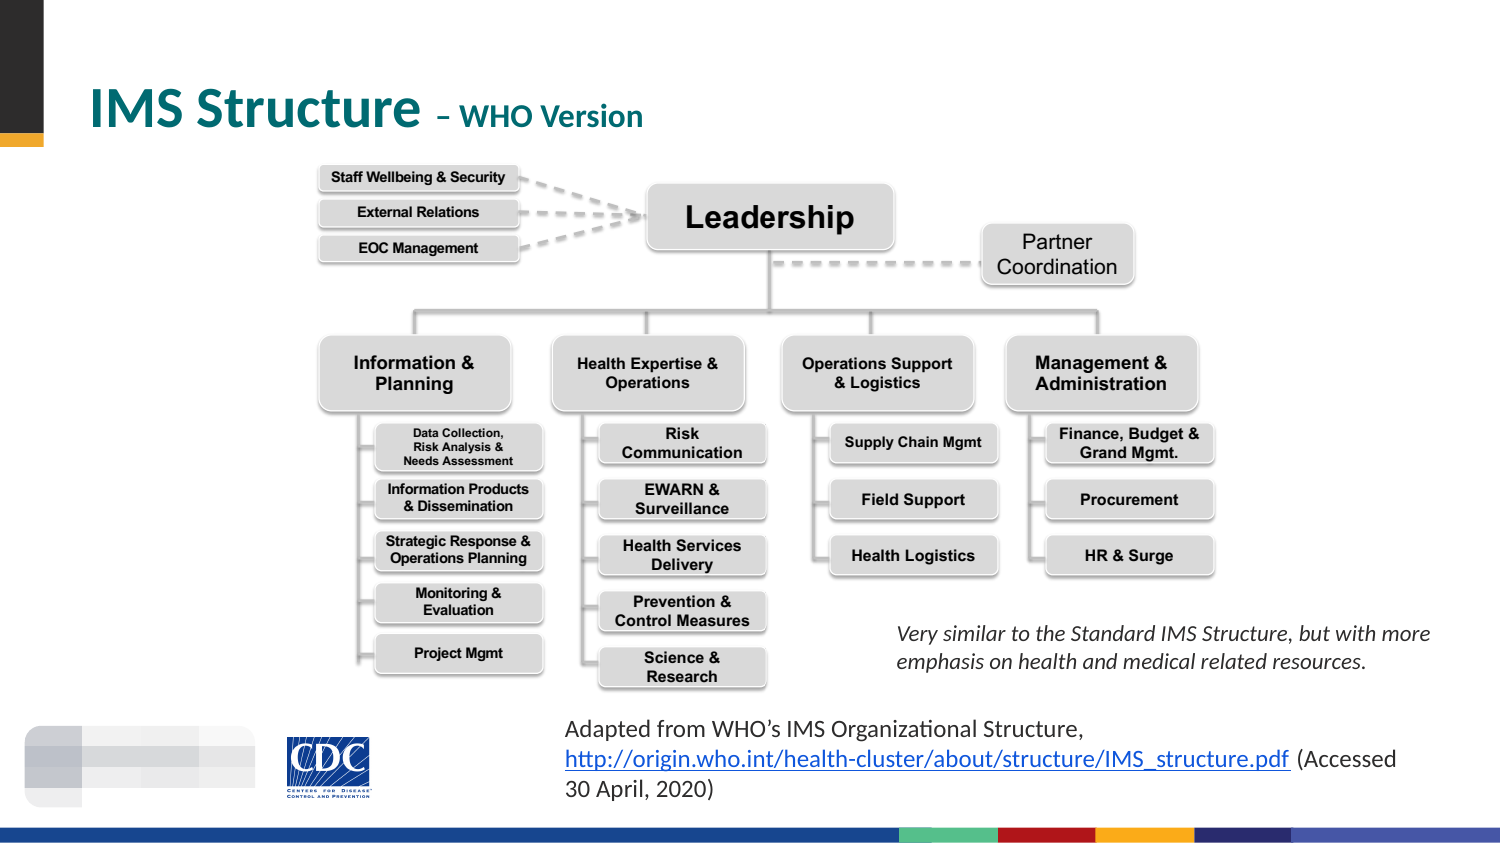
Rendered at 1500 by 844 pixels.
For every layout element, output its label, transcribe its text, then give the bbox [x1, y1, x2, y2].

title IMS Structure – WHO Version [75, 33, 1425, 147]
picture [312, 161, 1218, 701]
text_box Adapted from WHO’s IMS Organizational Structure, http://origin.who.int/health-cluster/about/structure/IMS_structure.pdf (Accessed 30 April, 2020) [550, 705, 1425, 811]
picture [287, 737, 372, 798]
text_box Very similar to the Standard IMS Structure, but with more emphasis on health and medical related resources. [1222, 611, 1492, 682]
